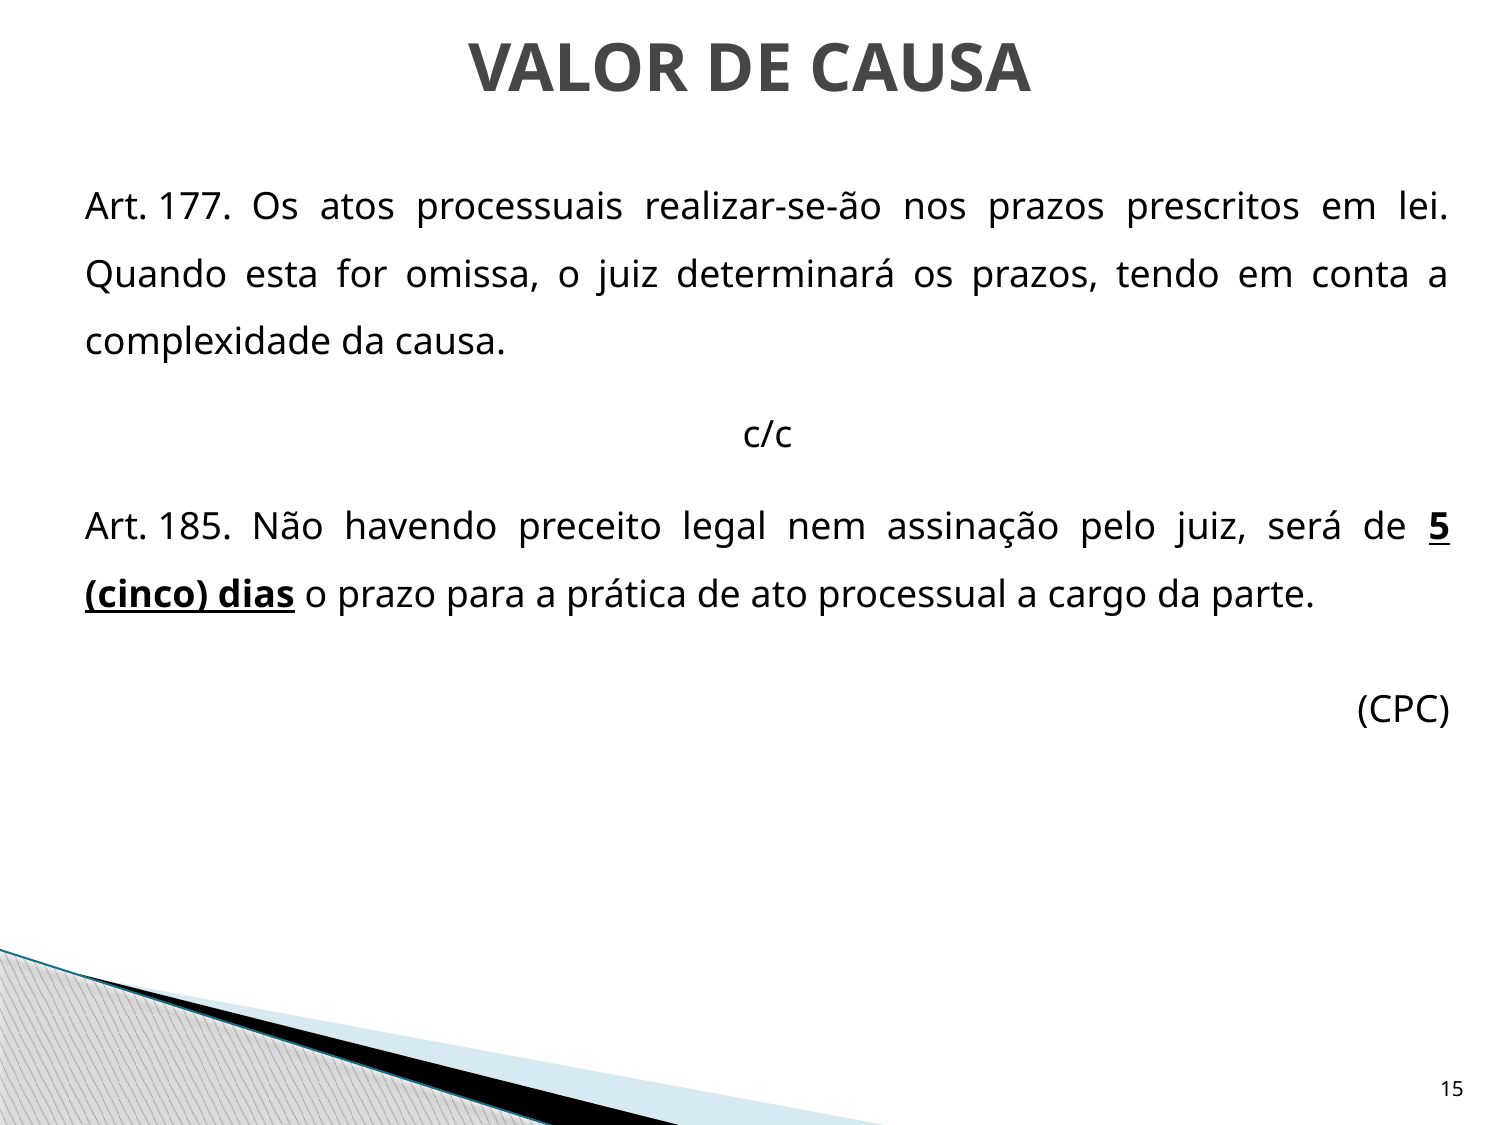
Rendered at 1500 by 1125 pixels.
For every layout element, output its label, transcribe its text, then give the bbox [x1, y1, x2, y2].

slide_number 15 [1418, 1051, 1479, 1112]
text_box Art. 177. Os atos processuais realizar-se-ão nos prazos prescritos em lei. Quando esta for omissa, o juiz determinará os prazos, tendo em conta a complexidade da causa. c/c Art. 185. Não havendo preceito legal nem assinação pelo juiz, será de 5 (cinco) dias o prazo para a prática de ato processual a cargo da parte. (CPC) [70, 152, 1465, 738]
title VALOR DE CAUSA [0, 0, 1500, 129]
